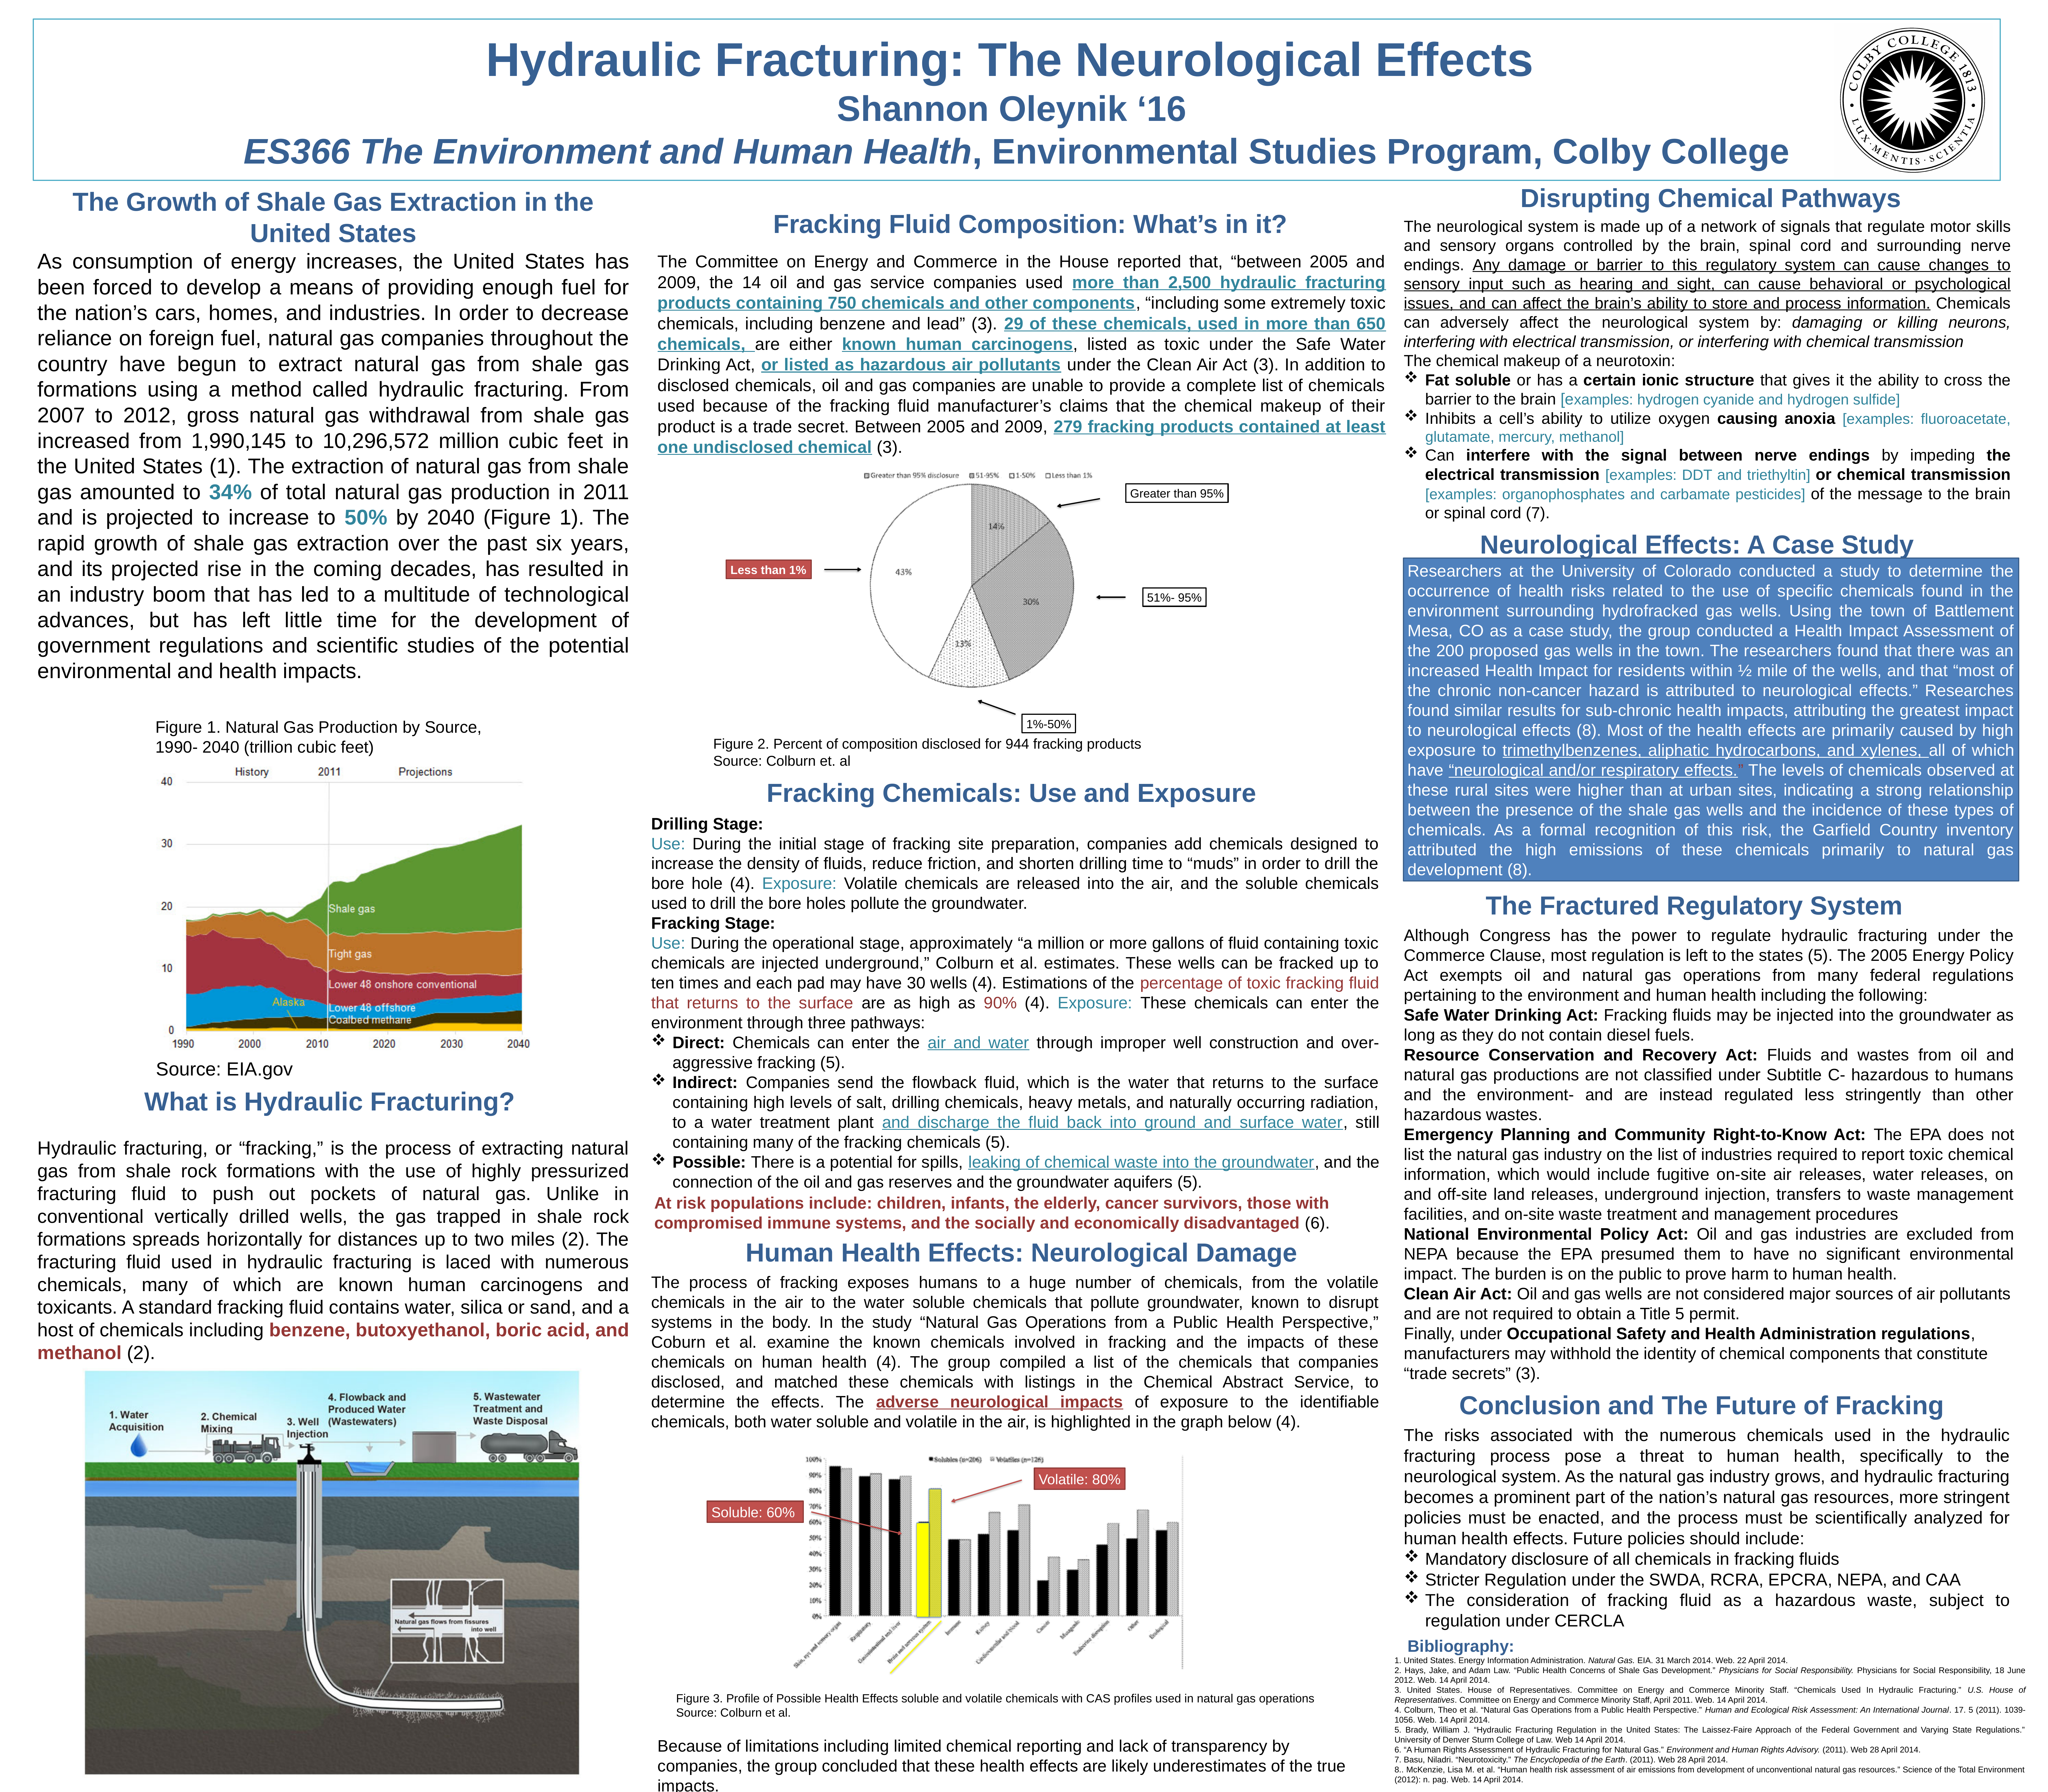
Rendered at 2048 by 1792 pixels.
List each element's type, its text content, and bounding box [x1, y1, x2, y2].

text_box Human Health Effects: Neurological Damage [741, 1254, 1302, 1269]
text_box The neurological system is made up of a network of signals that regulate motor skills and sensory organs controlled by the brain, spinal cord and surrounding nerve endings. Any damage or barrier to this regulatory system can cause changes to sensory input such as hearing and sight, can cause behavioral or psychological issues, and can affect the brain’s ability to store and process information. Chemicals can adversely affect the neurological system by: damaging or killing neurons, interfering with electrical transmission, or interfering with chemical transmission The chemical makeup of a neurotoxin: Fat soluble or has a certain ionic structure that gives it the ability to cross the barrier to the brain [examples: hydrogen cyanide and hydrogen sulfide] Inhibits a cell’s ability to utilize oxygen causing anoxia [examples: fluoroacetate, glutamate, mercury, methanol] Can interfere with the signal between nerve endings by impeding the electrical transmission [examples: DDT and triethyltin] or chemical transmission [examples: organophosphates and carbamate pesticides] of the message to the brain or spinal cord (7). [1399, 214, 2015, 524]
text_box 1%-50% [1021, 714, 1076, 733]
text_box Figure 2. Percent of composition disclosed for 944 fracking products Source: Colburn et. al [709, 732, 1146, 771]
text_box 1. United States. Energy Information Administration. Natural Gas. EIA. 31 March 2014. Web. 22 April 2014. 2. Hays, Jake, and Adam Law. “Public Health Concerns of Shale Gas Development.” Physicians for Social Responsibility. Physicians for Social Responsibility, 18 June 2012. Web. 14 April 2014. 3. United States. House of Representatives. Committee on Energy and Commerce Minority Staff. “Chemicals Used In Hydraulic Fracturing.” U.S. House of Representatives. Committee on Energy and Commerce Minority Staff, April 2011. Web. 14 April 2014. 4. Colburn, Theo et al. “Natural Gas Operations from a Public Health Perspective.” Human and Ecological Risk Assessment: An International Journal. 17. 5 (2011). 1039- 1056. Web. 14 April 2014. 5. Brady, William J. “Hydraulic Fracturing Regulation in the United States: The Laissez-Faire Approach of the Federal Government and Varying State Regulations.” University of Denver Sturm College of Law. Web 14 April 2014. 6. “A Human Rights Assessment of Hydraulic Fracturing for Natural Gas.” Environment and Human Rights Advisory. (2011). Web 28 April 2014. 7. Basu, Niladri. “Neurotoxicity.” The Encyclopedia of the Earth. (2011). Web 28 April 2014. 8.. McKenzie, Lisa M. et al. “Human health risk assessment of air emissions from development of unconventional natural gas resources.” Science of the Total Environment (2012): n. pag. Web. 14 April 2014. [1390, 1653, 2030, 1792]
text_box The Committee on Energy and Commerce in the House reported that, “between 2005 and 2009, the 14 oil and gas service companies used more than 2,500 hydraulic fracturing products containing 750 chemicals and other components, “including some extremely toxic chemicals, including benzene and lead” (3). 29 of these chemicals, used in more than 650 chemicals, are either known human carcinogens, listed as toxic under the Safe Water Drinking Act, or listed as hazardous air pollutants under the Clean Air Act (3). In addition to disclosed chemicals, oil and gas companies are unable to provide a complete list of chemicals used because of the fracking fluid manufacturer’s claims that the chemical makeup of their product is a trade secret. Between 2005 and 2009, 279 fracking products contained at least one undisclosed chemical (3). [653, 248, 1390, 482]
picture [82, 1368, 581, 1778]
text_box Neurological Effects: A Case Study [1462, 525, 1940, 558]
picture [775, 1444, 1200, 1673]
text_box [978, 700, 1016, 715]
text_box Fracking Fluid Composition: What’s in it? [757, 205, 1304, 248]
text_box Figure 3. Profile of Possible Health Effects soluble and volatile chemicals with CAS profiles used in natural gas operations Source: Colburn et al. [672, 1688, 1319, 1721]
text_box The Fractured Regulatory System [1481, 886, 1908, 922]
text_box Disrupting Chemical Pathways [1403, 179, 2019, 215]
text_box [1057, 498, 1100, 507]
text_box Fracking Chemicals: Use and Exposure [650, 774, 1381, 810]
text_box Soluble: 60% [707, 1500, 773, 1523]
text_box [951, 1480, 1022, 1502]
text_box Bibliography: [1403, 1633, 1793, 1653]
text_box Because of limitations including limited chemical reporting and lack of transparency by companies, the group concluded that these health effects are likely underestimates of the true impacts. [653, 1733, 1384, 1792]
text_box Figure 1. Natural Gas Production by Source, 1990- 2040 (trillion cubic feet) [151, 714, 530, 754]
picture [1834, 23, 1993, 179]
text_box Researchers at the University of Colorado conducted a study to determine the occurrence of health risks related to the use of specific chemicals found in the environment surrounding hydrofracked gas wells. Using the town of Battlement Mesa, CO as a case study, the group conducted a Health Impact Assessment of the 200 proposed gas wells in the town. The researchers found that there was an increased Health Impact for residents within ½ mile of the wells, and that “most of the chronic non-cancer hazard is attributed to neurological effects.” Researches found similar results for sub-chronic health impacts, attributing the greatest impact to neurological effects (8). Most of the health effects are primarily caused by high exposure to trimethylbenzenes, aliphatic hydrocarbons, and xylenes, all of which have “neurological and/or respiratory effects.” The levels of chemicals observed at these rural sites were higher than at urban sites, indicating a strong relationship between the presence of the shale gas wells and the incidence of these types of chemicals. As a formal recognition of this risk, the Garfield Country inventory attributed the high emissions of these chemicals primarily to natural gas development (8). [1403, 558, 2019, 881]
text_box The process of fracking exposes humans to a huge number of chemicals, from the volatile chemicals in the air to the water soluble chemicals that pollute groundwater, known to disrupt systems in the body. In the study “Natural Gas Operations from a Public Health Perspective,” Coburn et al. examine the known chemicals involved in fracking and the impacts of these chemicals on human health (4). The group compiled a list of the chemicals that companies disclosed, and matched these chemicals with listings in the Chemical Abstract Service, to determine the effects. The adverse neurological impacts of exposure to the identifiable chemicals, both water soluble and volatile in the air, is highlighted in the graph below (4). [647, 1269, 1384, 1456]
text_box 51%- 95% [1142, 587, 1207, 607]
text_box At risk populations include: children, infants, the elderly, cancer survivors, those with compromised immune systems, and the socially and economically disadvantaged (6). [650, 1170, 1381, 1254]
text_box Although Congress has the power to regulate hydraulic fracturing under the Commerce Clause, most regulation is left to the states (5). The 2005 Energy Policy Act exempts oil and natural gas operations from many federal regulations pertaining to the environment and human health including the following: Safe Water Drinking Act: Fracking fluids may be injected into the groundwater as long as they do not contain diesel fuels. Resource Conservation and Recovery Act: Fluids and wastes from oil and natural gas productions are not classified under Subtitle C- hazardous to humans and the environment- and are instead regulated less stringently than other hazardous wastes. Emergency Planning and Community Right-to-Know Act: The EPA does not list the natural gas industry on the list of industries required to report toxic chemical information, which would include fugitive on-site air releases, water releases, on and off-site land releases, underground injection, transfers to waste management facilities, and on-site waste treatment and management procedures National Environmental Policy Act: Oil and gas industries are excluded from NEPA because the EPA presumed them to have no significant environmental impact. The burden is on the public to prove harm to human health. Clean Air Act: Oil and gas wells are not considered major sources of air pollutants and are not required to obtain a Title 5 permit. Finally, under Occupational Safety and Health Administration regulations, manufacturers may withhold the identity of chemical components that constitute “trade secrets” (3). [1399, 922, 2019, 1424]
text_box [811, 1512, 902, 1534]
text_box Source: EIA.gov [152, 1055, 298, 1148]
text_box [890, 1620, 942, 1673]
text_box The Growth of Shale Gas Extraction in the United States As consumption of energy increases, the United States has been forced to develop a means of providing enough fuel for the nation’s cars, homes, and industries. In order to decrease reliance on foreign fuel, natural gas companies throughout the country have begun to extract natural gas from shale gas formations using a method called hydraulic fracturing. From 2007 to 2012, gross natural gas withdrawal from shale gas increased from 1,990,145 to 10,296,572 million cubic feet in the United States (1). The extraction of natural gas from shale gas amounted to 34% of total natural gas production in 2011 and is projected to increase to 50% by 2040 (Figure 1). The rapid growth of shale gas extraction over the past six years, and its projected rise in the coming decades, has resulted in an industry boom that has led to a multitude of technological advances, but has left little time for the development of government regulations and scientific studies of the potential environmental and health impacts. [33, 183, 634, 1009]
text_box Drilling Stage: Use: During the initial stage of fracking site preparation, companies add chemicals designed to increase the density of fluids, reduce friction, and shorten drilling time to “muds” in order to drill the bore hole (4). Exposure: Volatile chemicals are released into the air, and the soluble chemicals used to drill the bore holes pollute the groundwater. Fracking Stage: Use: During the operational stage, approximately “a million or more gallons of fluid containing toxic chemicals are injected underground,” Colburn et al. estimates. These wells can be fracked up to ten times and each pad may have 30 wells (4). Estimations of the percentage of toxic fracking fluid that returns to the surface are as high as 90% (4). Exposure: These chemicals can enter the environment through three pathways: Direct: Chemicals can enter the air and water through improper well construction and over-aggressive fracking (5). Indirect: Companies send the flowback fluid, which is the water that returns to the surface containing high levels of salt, drilling chemicals, heavy metals, and naturally occurring radiation, to a water treatment plant and discharge the fluid back into ground and surface water, still containing many of the fracking chemicals (5). Possible: There is a potential for spills, leaking of chemical waste into the groundwater, and the connection of the oil and gas reserves and the groundwater aquifers (5). [647, 811, 1384, 1193]
picture [848, 466, 1100, 690]
text_box The risks associated with the numerous chemicals used in the hydraulic fracturing process pose a threat to human health, specifically to the neurological system. As the natural gas industry grows, and hydraulic fracturing becomes a prominent part of the nation’s natural gas resources, more stringent policies must be enacted, and the process must be scientifically analyzed for human health effects. Future policies should include: Mandatory disclosure of all chemicals in fracking fluids Stricter Regulation under the SWDA, RCRA, EPCRA, NEPA, and CAA The consideration of fracking fluid as a hazardous waste, subject to regulation under CERCLA [1399, 1424, 2015, 1632]
text_box What is Hydraulic Fracturing? Hydraulic fracturing, or “fracking,” is the process of extracting natural gas from shale rock formations with the use of highly pressurized fracturing fluid to push out pockets of natural gas. Unlike in conventional vertically drilled wells, the gas trapped in shale rock formations spreads horizontally for distances up to two miles (2). The fracturing fluid used in hydraulic fracturing is laced with numerous chemicals, many of which are known human carcinogens and toxicants. A standard fracking fluid contains water, silica or sand, and a host of chemicals including benzene, butoxyethanol, boric acid, and methanol (2). [33, 1082, 634, 1584]
text_box Greater than 95% [1125, 483, 1229, 503]
picture [151, 754, 563, 1053]
text_box Less than 1% [726, 560, 812, 579]
title Hydraulic Fracturing: The Neurological Effects Shannon Oleynik ‘16 ES366 The Environment and Human Health, Environmental Studies Program, Colby College [33, 18, 2001, 181]
